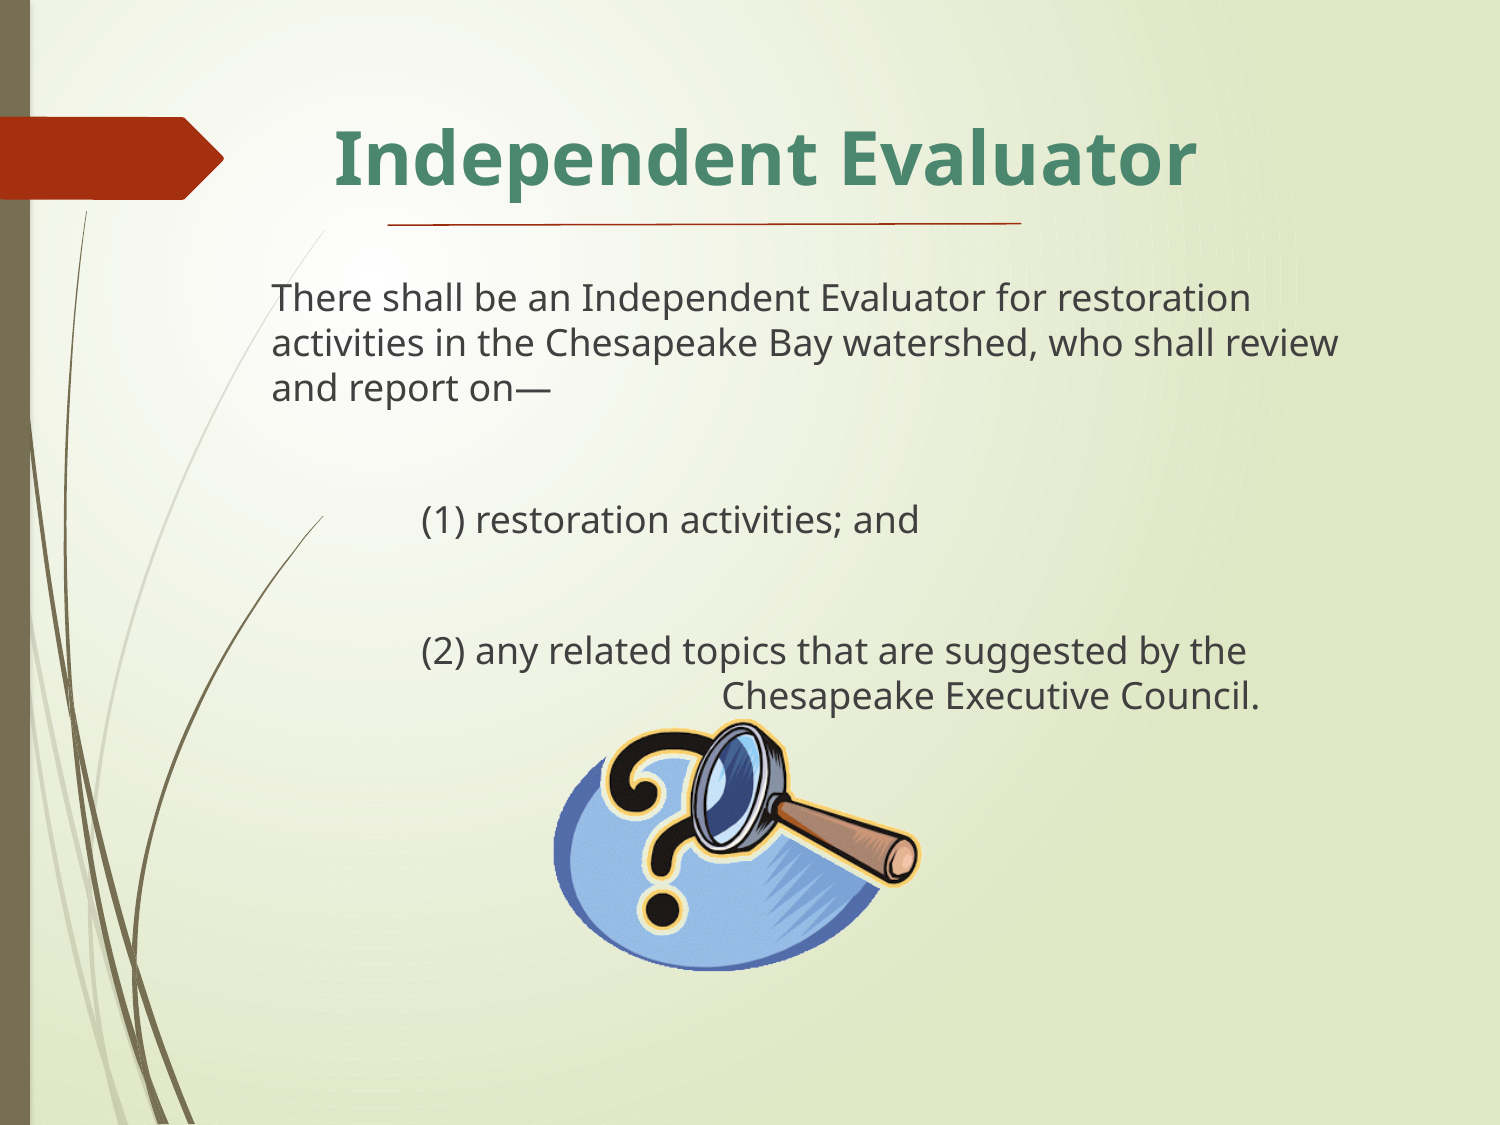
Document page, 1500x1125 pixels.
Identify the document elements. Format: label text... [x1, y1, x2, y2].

picture [550, 712, 926, 975]
list There shall be an Independent Evaluator for restoration activities in the Chesapeake Bay watershed, who shall review and report on— (1) restoration activities; and (2) any related topics that are suggested by the Chesapeake Executive Council. [256, 266, 1400, 760]
title Independent Evaluator [319, 102, 1400, 266]
